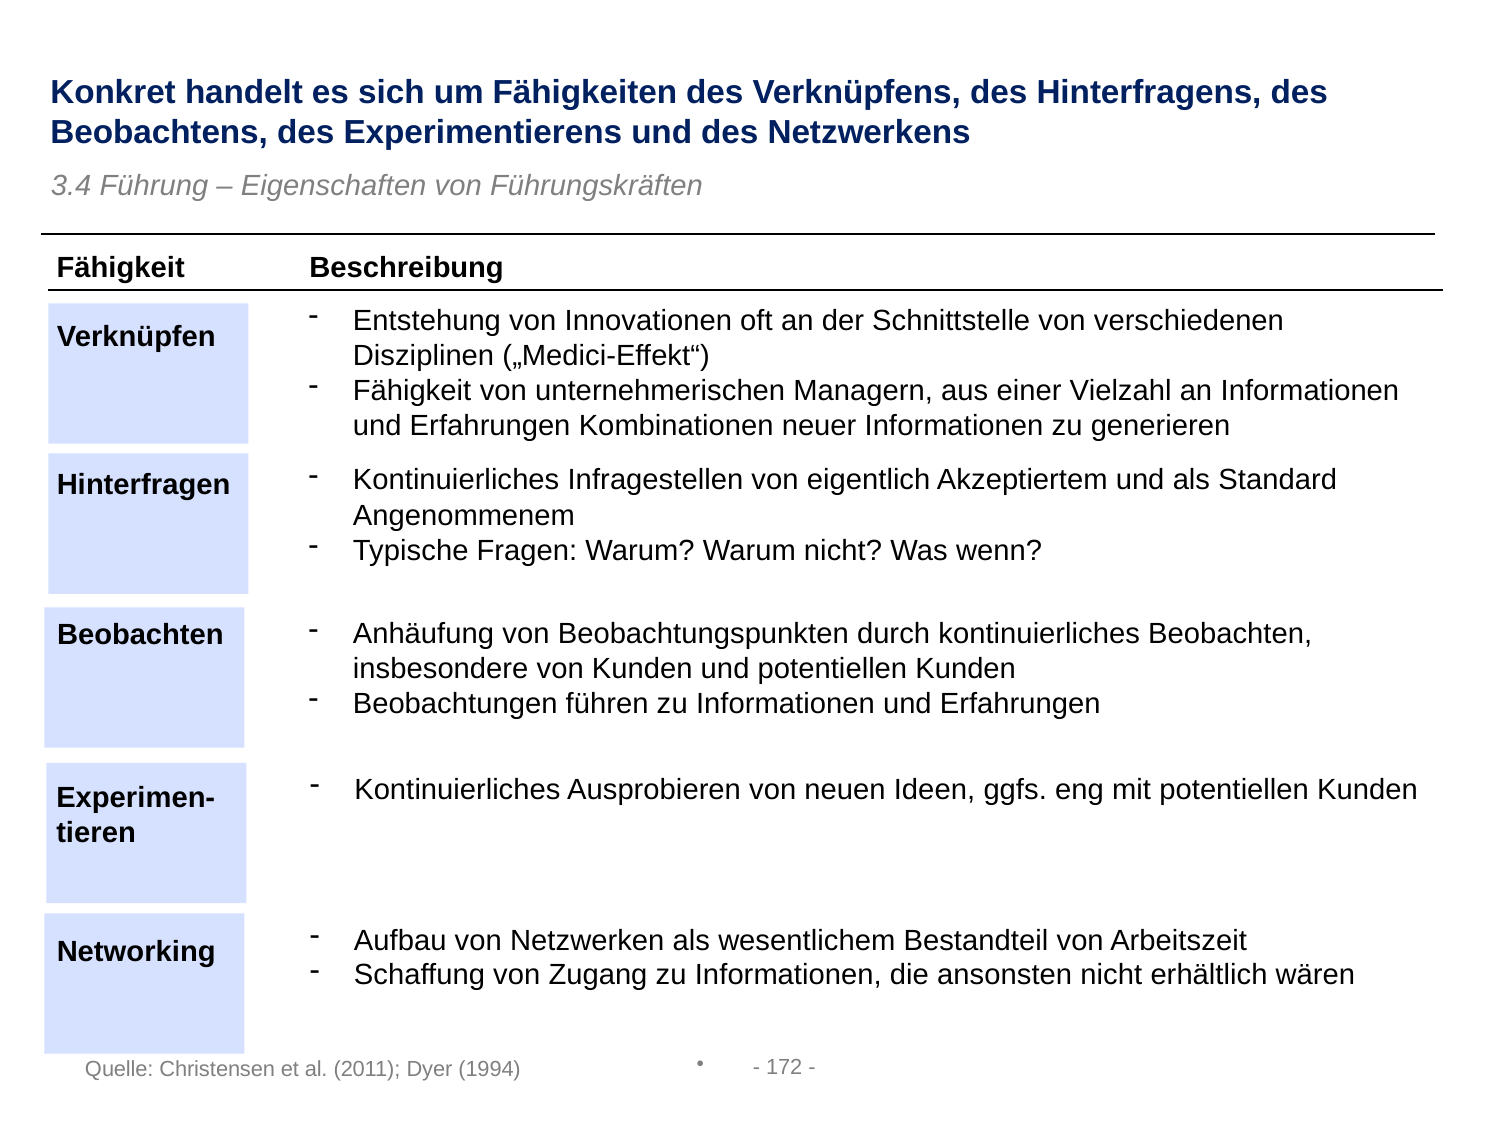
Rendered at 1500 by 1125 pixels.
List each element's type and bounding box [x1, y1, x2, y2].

text_box [295, 762, 1435, 813]
text_box [294, 913, 1372, 998]
text_box [41, 762, 250, 904]
slide_number [599, 1045, 913, 1093]
text_box [293, 293, 1432, 449]
text_box [35, 63, 1433, 158]
text_box [42, 607, 245, 748]
text_box [293, 607, 1413, 727]
text_box [293, 453, 1485, 574]
text_box [41, 240, 1443, 291]
text_box [36, 159, 720, 209]
text_box [42, 453, 249, 594]
text_box [42, 303, 249, 444]
text_box [42, 913, 537, 1088]
